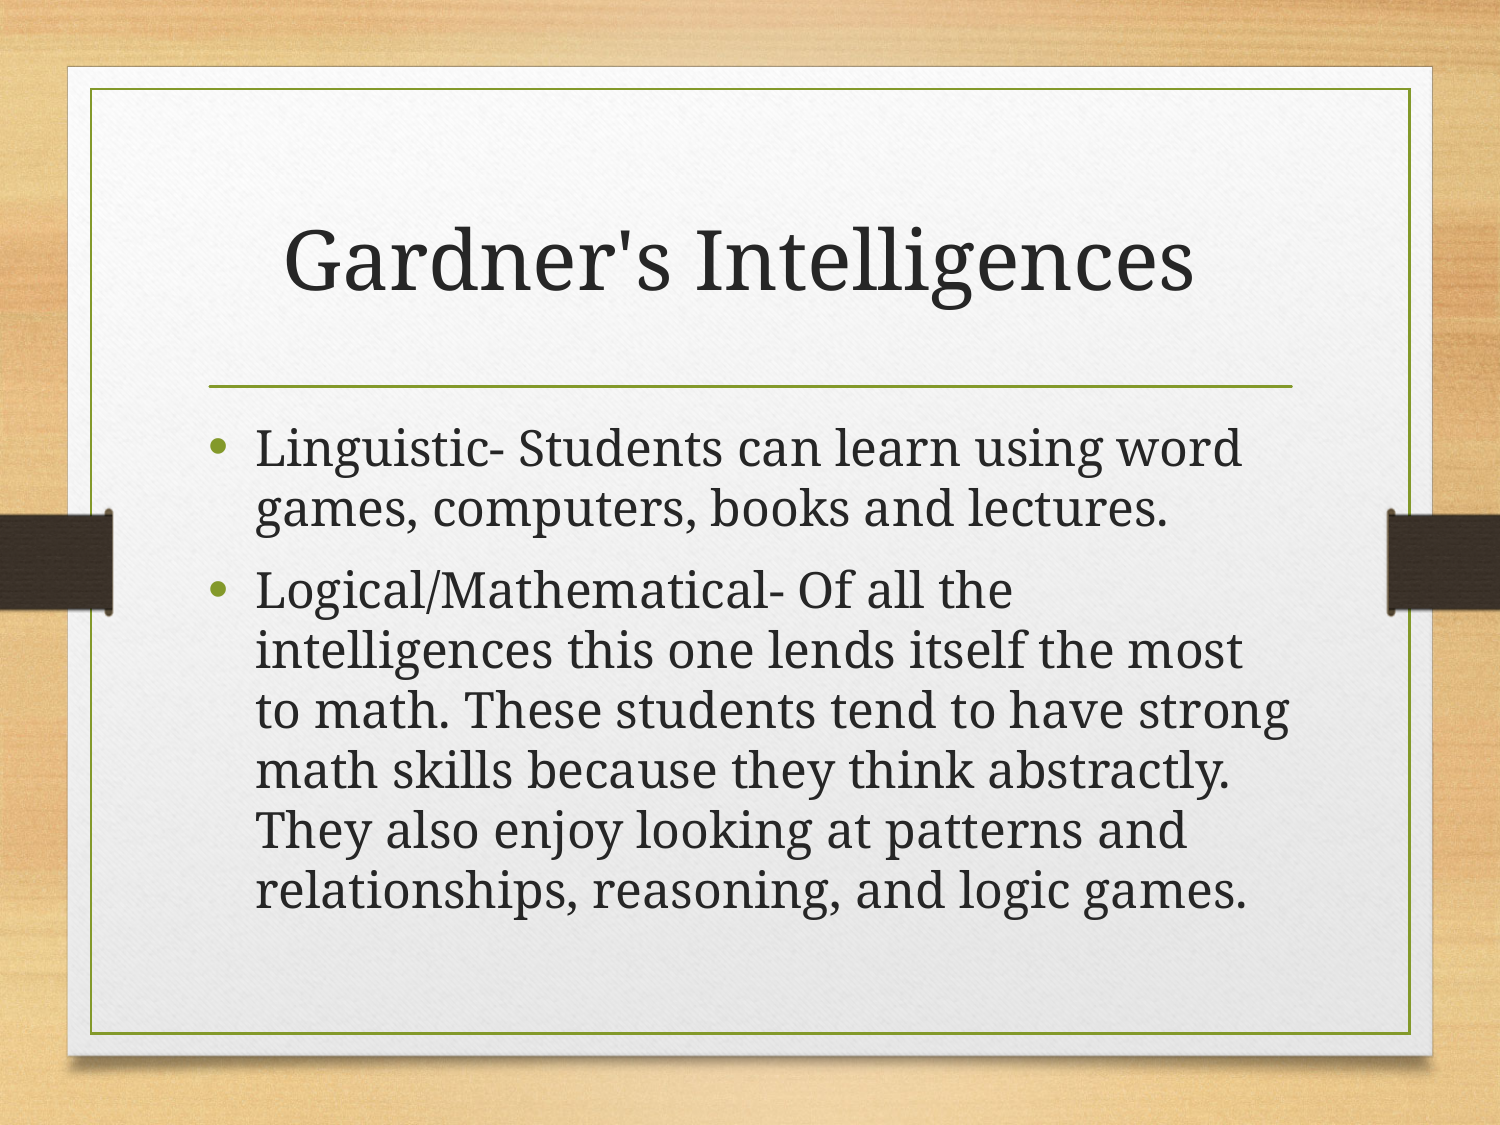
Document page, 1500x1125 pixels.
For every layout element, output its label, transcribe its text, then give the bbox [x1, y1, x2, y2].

list Linguistic- Students can learn using word games, computers, books and lectures. Logical/Mathematical- Of all the intelligences this one lends itself the most to math. These students tend to have strong math skills because they think abstractly. They also enjoy looking at patterns and relationships, reasoning, and logic games. [193, 408, 1309, 974]
picture [0, 0, 1500, 1125]
title Gardner's Intelligences [193, 150, 1309, 365]
